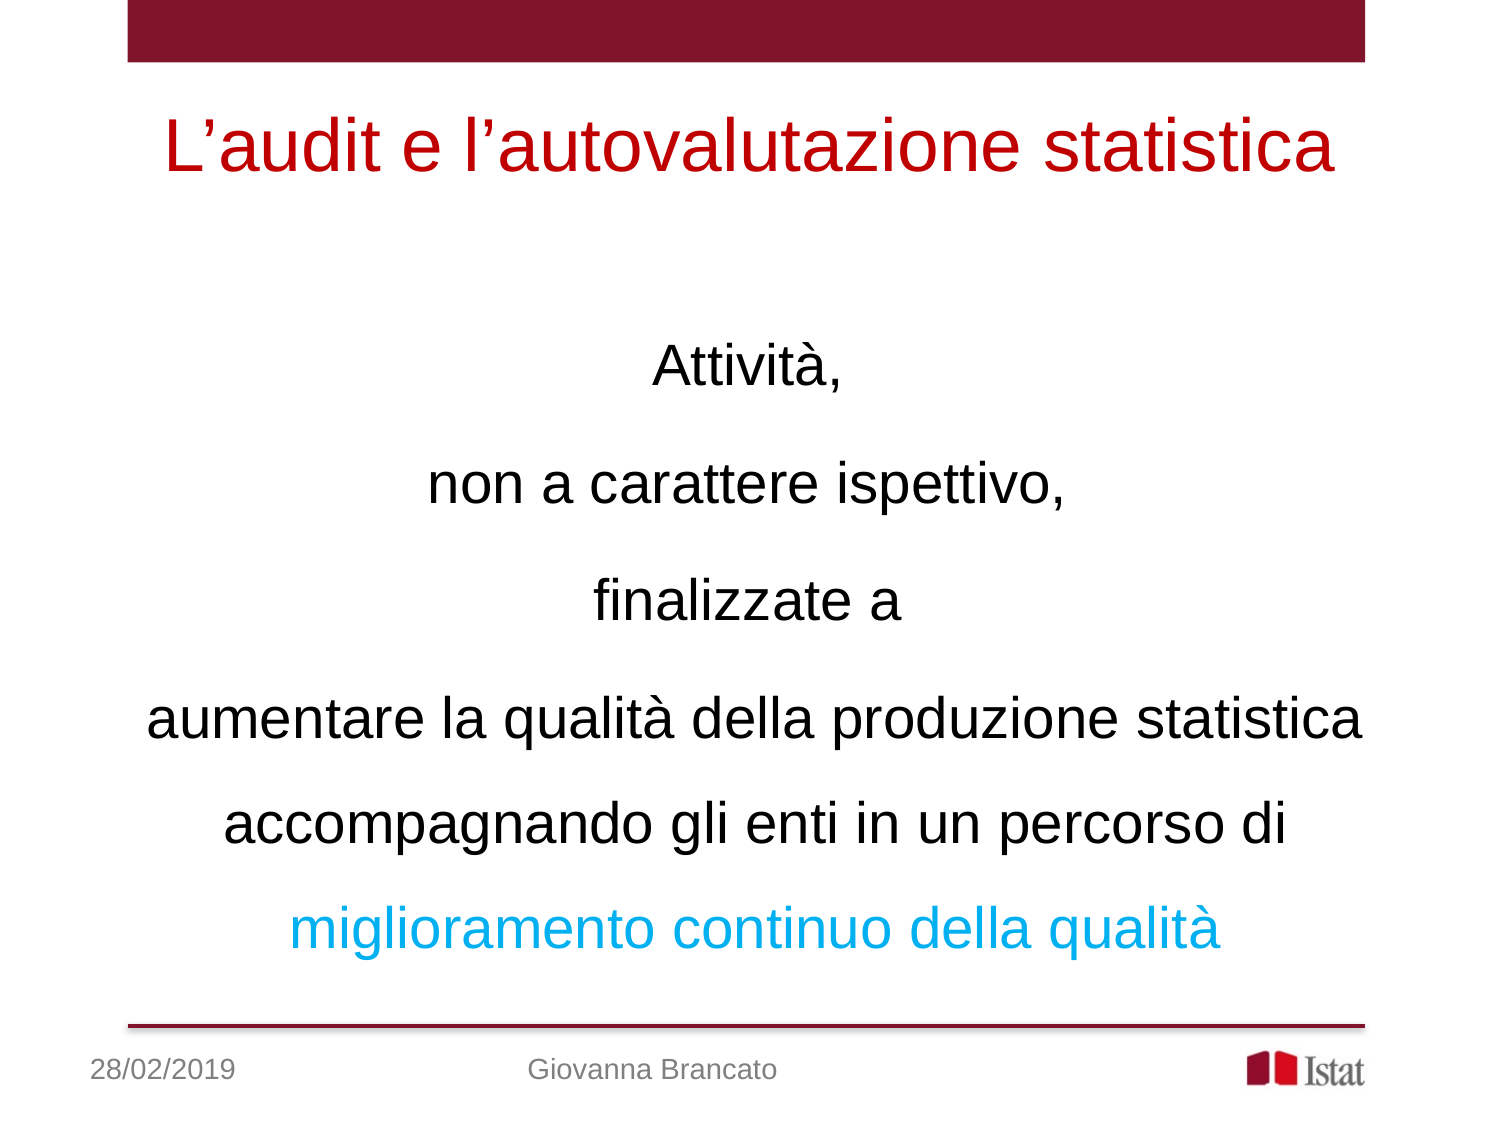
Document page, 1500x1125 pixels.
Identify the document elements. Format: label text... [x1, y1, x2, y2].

text_box Attività, non a carattere ispettivo, finalizzate a aumentare la qualità della produzione statistica accompagnando gli enti in un percorso di miglioramento continuo della qualità [86, 285, 1425, 968]
text_box L’audit e l’autovalutazione statistica [74, 89, 1425, 233]
picture [1239, 1040, 1373, 1097]
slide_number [75, 1042, 479, 1103]
footer Giovanna Brancato [512, 1042, 988, 1103]
